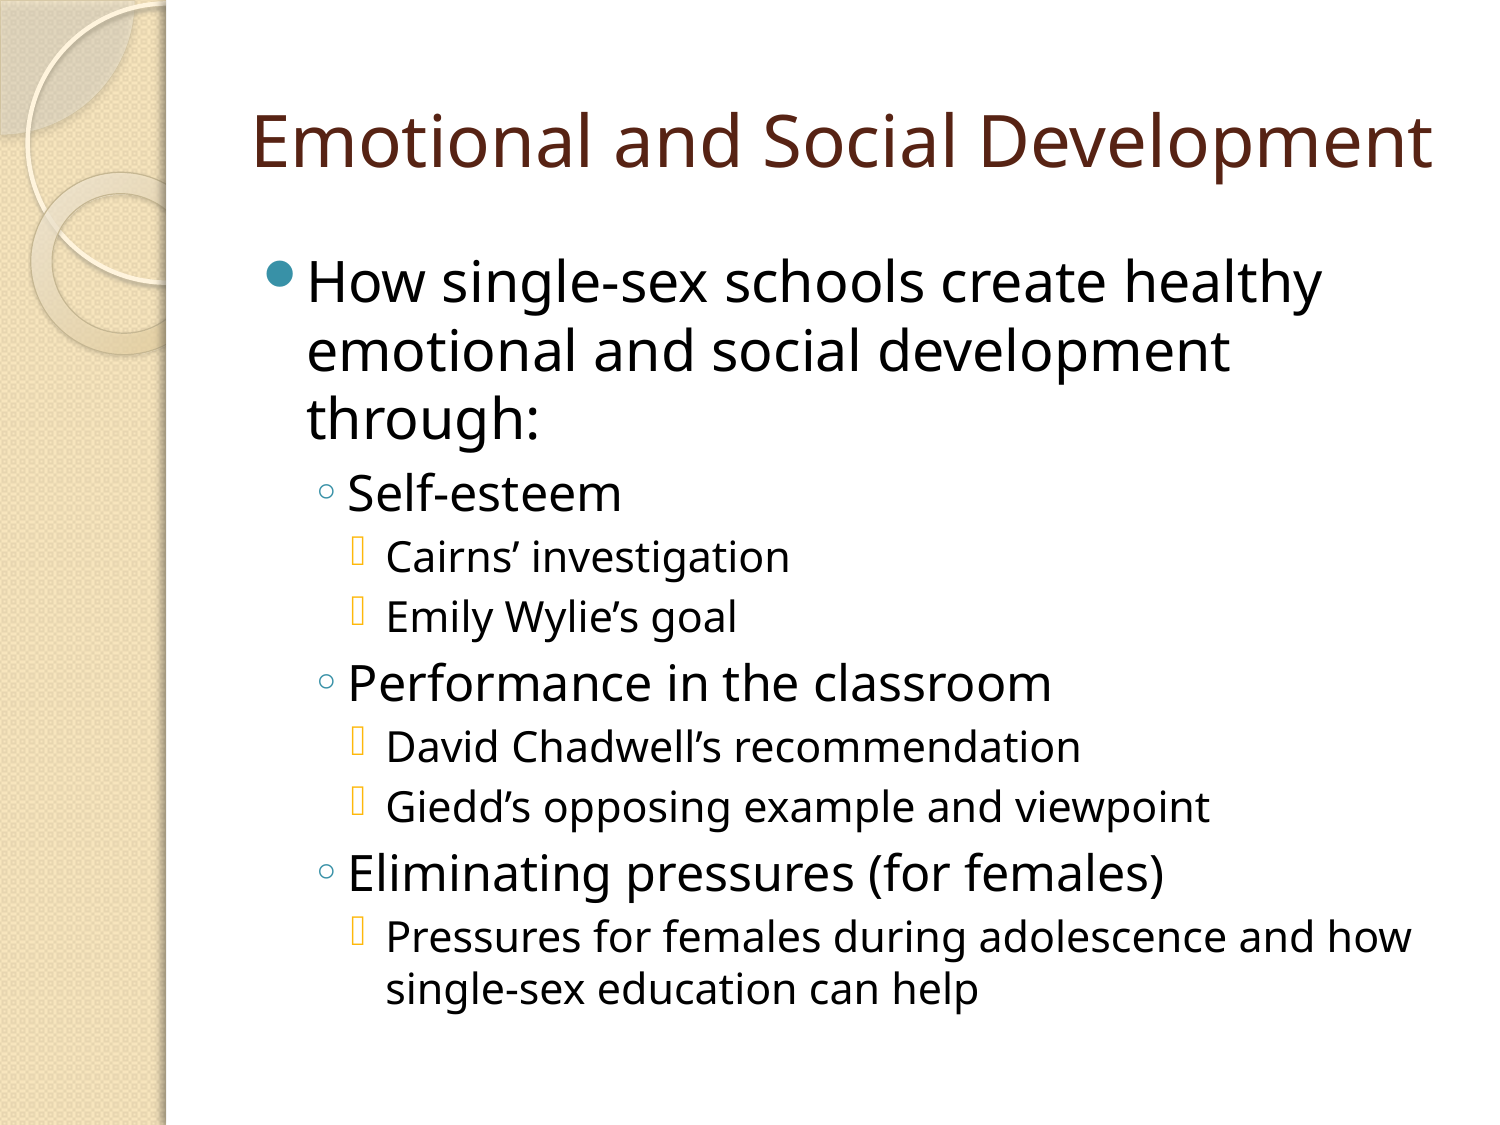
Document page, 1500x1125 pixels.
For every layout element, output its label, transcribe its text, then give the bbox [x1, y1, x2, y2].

list How single-sex schools create healthy emotional and social development through: Self-esteem Cairns’ investigation Emily Wylie’s goal Performance in the classroom David Chadwell’s recommendation Giedd’s opposing example and viewpoint Eliminating pressures (for females) Pressures for females during adolescence and how single-sex education can help [235, 237, 1466, 1025]
title Emotional and Social Development [235, 45, 1466, 233]
